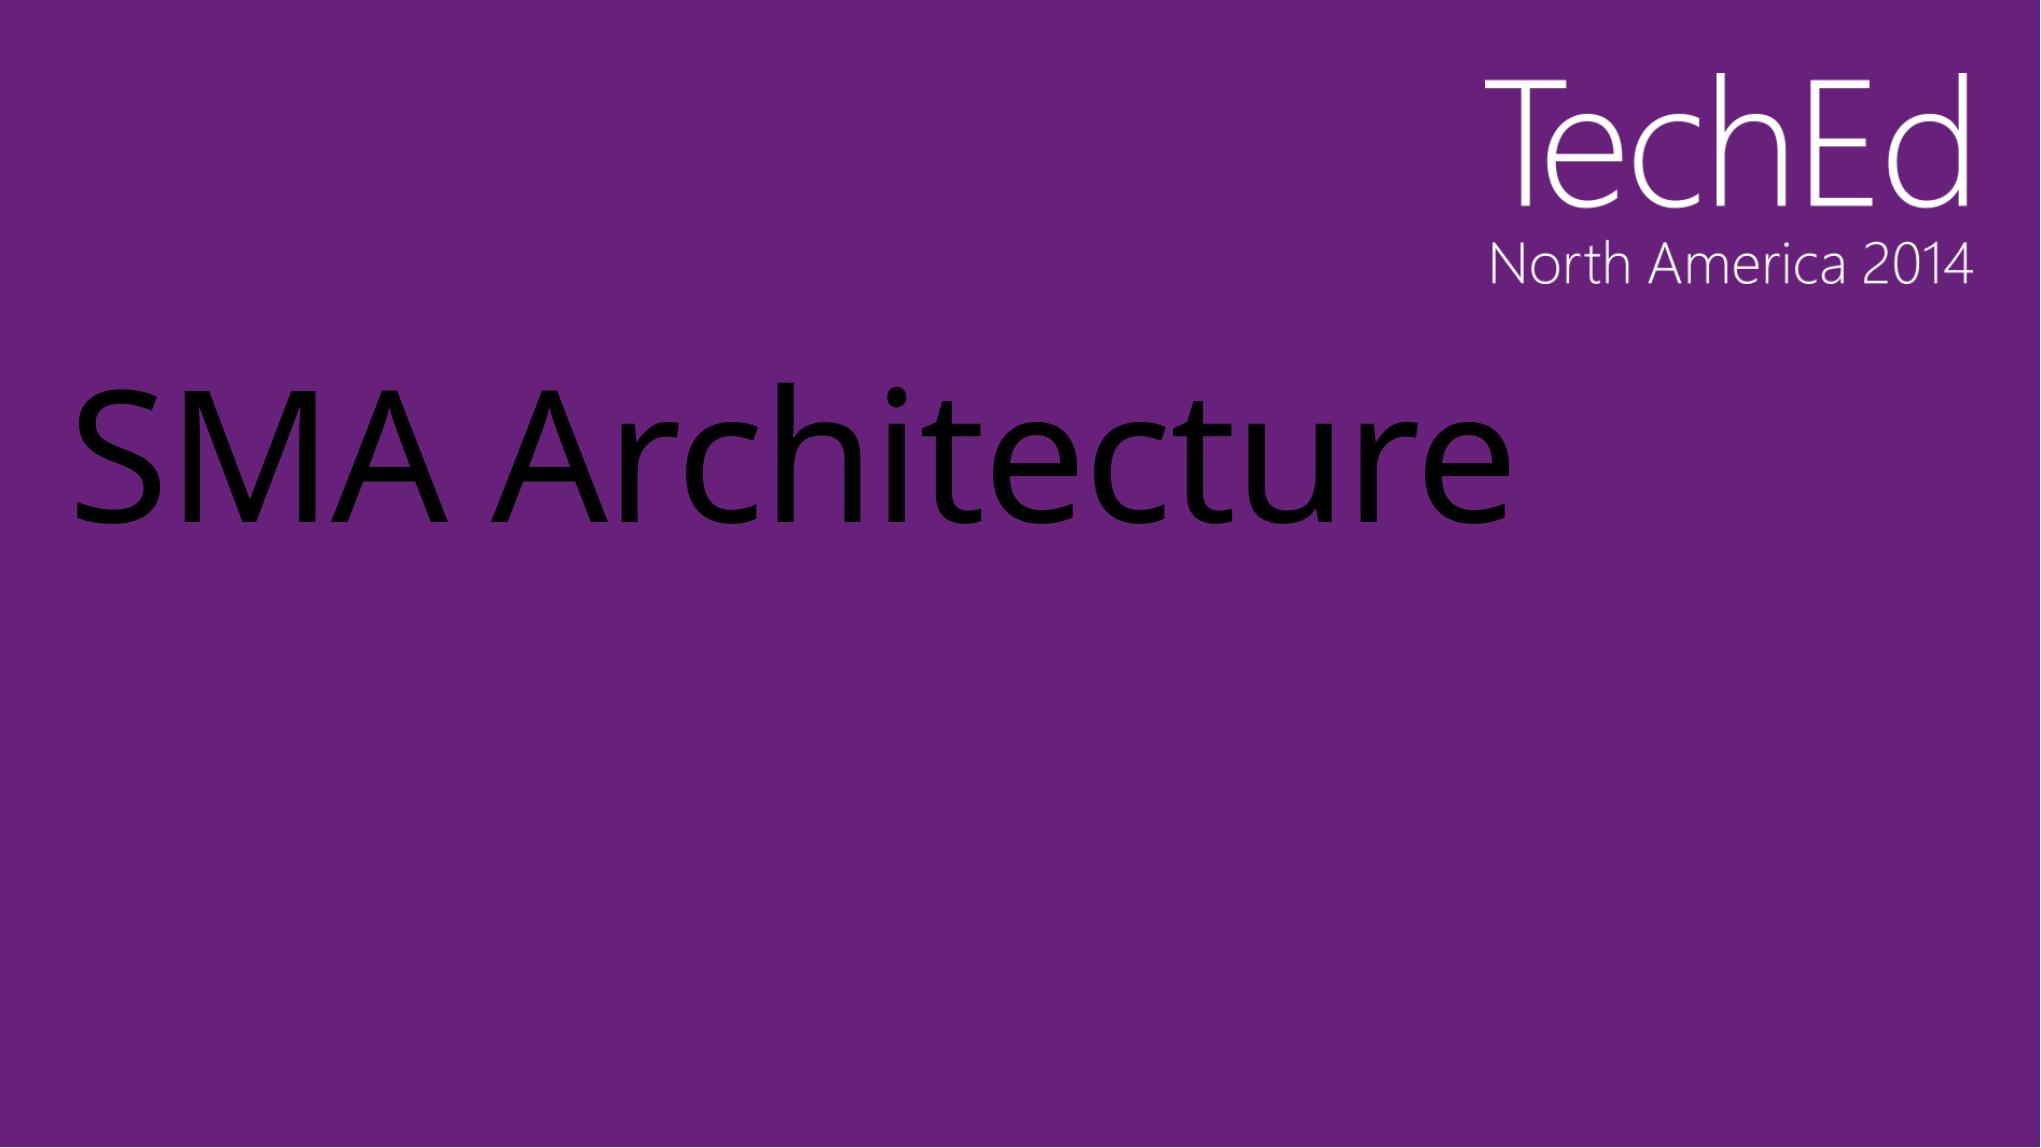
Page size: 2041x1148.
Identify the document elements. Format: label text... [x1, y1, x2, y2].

title SMA Architecture [45, 348, 1996, 650]
text_box [85, 100, 1942, 289]
picture [1485, 73, 1973, 284]
